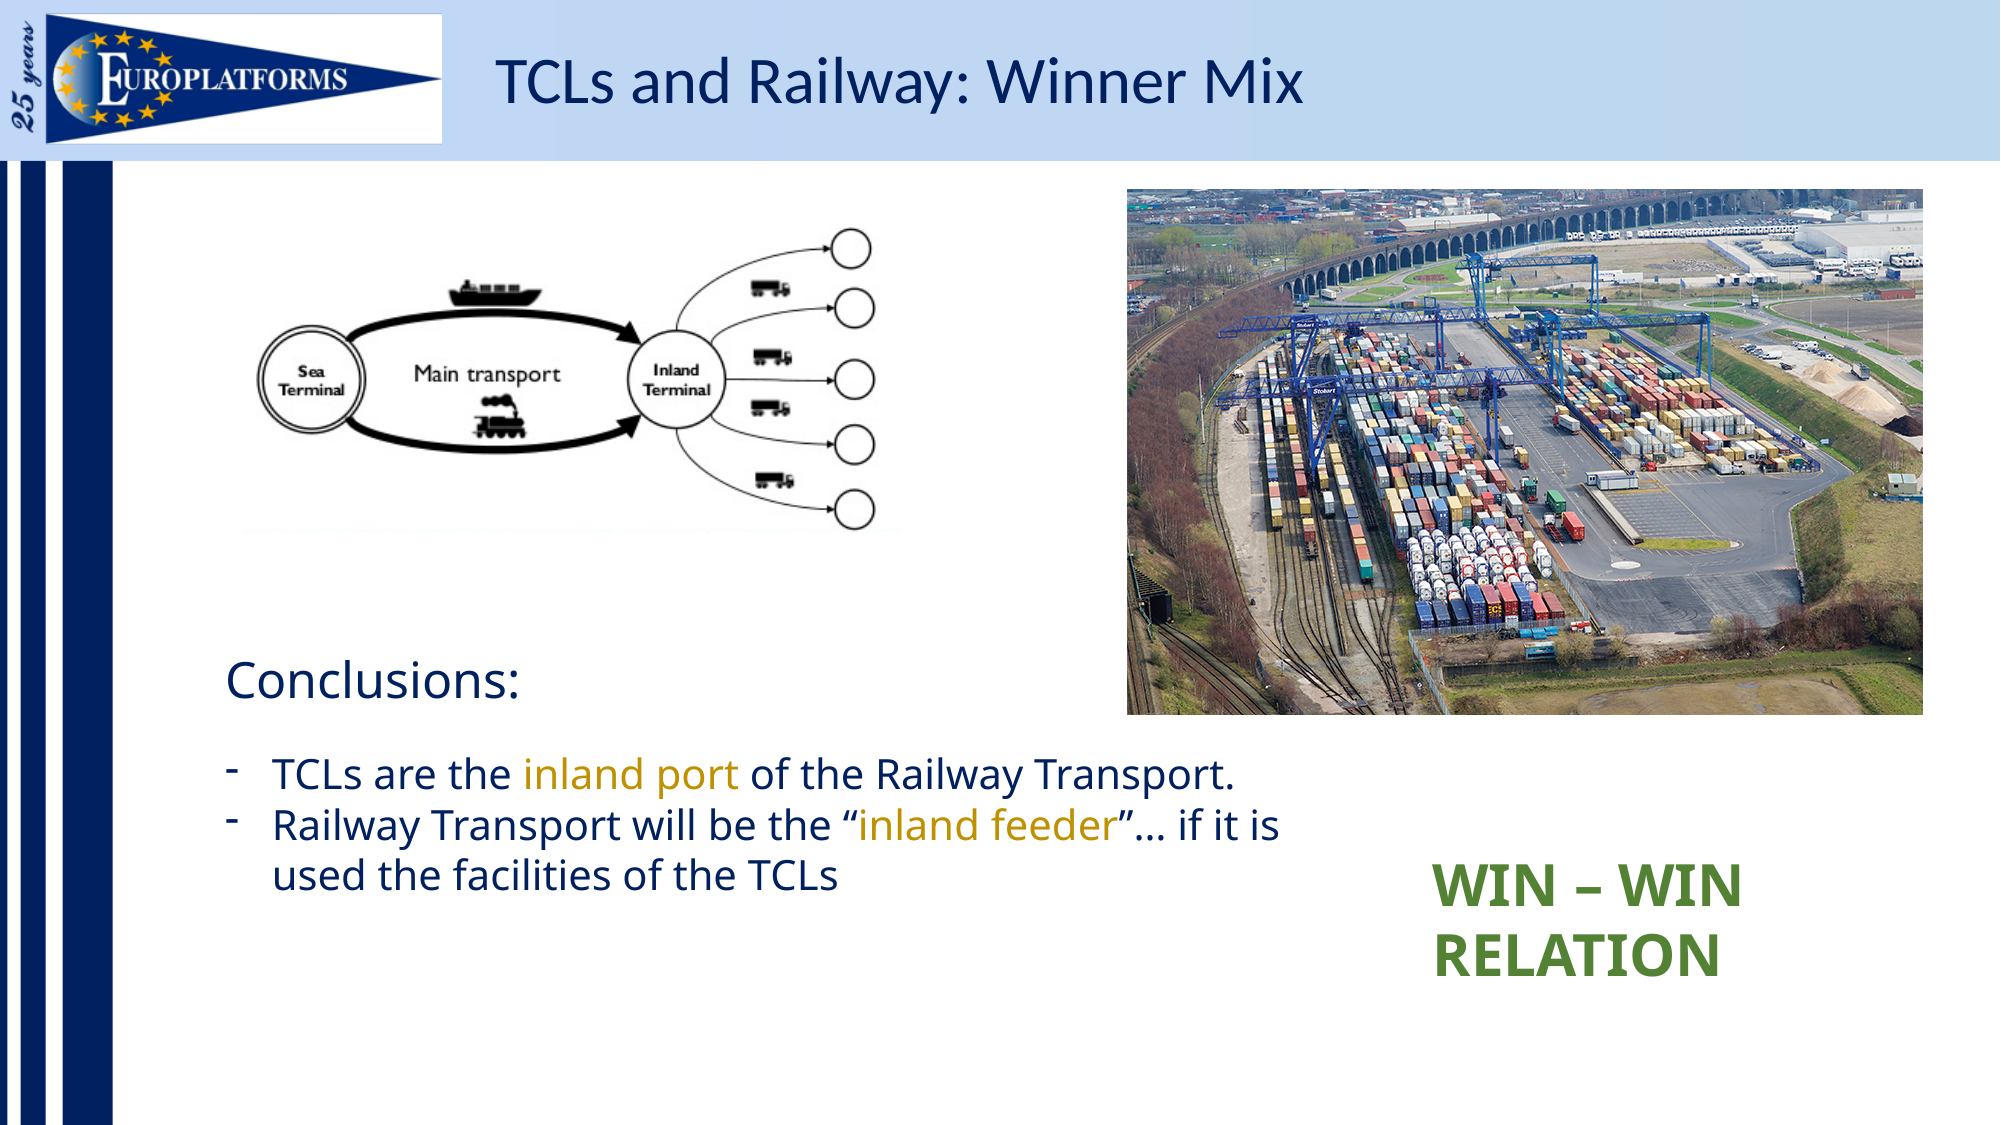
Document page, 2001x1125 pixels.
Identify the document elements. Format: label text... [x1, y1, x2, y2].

picture [1127, 189, 1923, 715]
text_box TCLs and Railway: Winner Mix [480, 29, 1869, 125]
text_box WIN – WIN RELATION [1418, 840, 1868, 995]
picture [243, 223, 902, 533]
picture [0, 8, 442, 161]
text_box TCLs are the inland port of the Railway Transport. Railway Transport will be the “inland feeder”… if it is used the facilities of the TCLs [210, 741, 1319, 906]
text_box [0, 586, 539, 700]
text_box [0, 0, 2000, 162]
text_box Conclusions: [210, 641, 645, 717]
